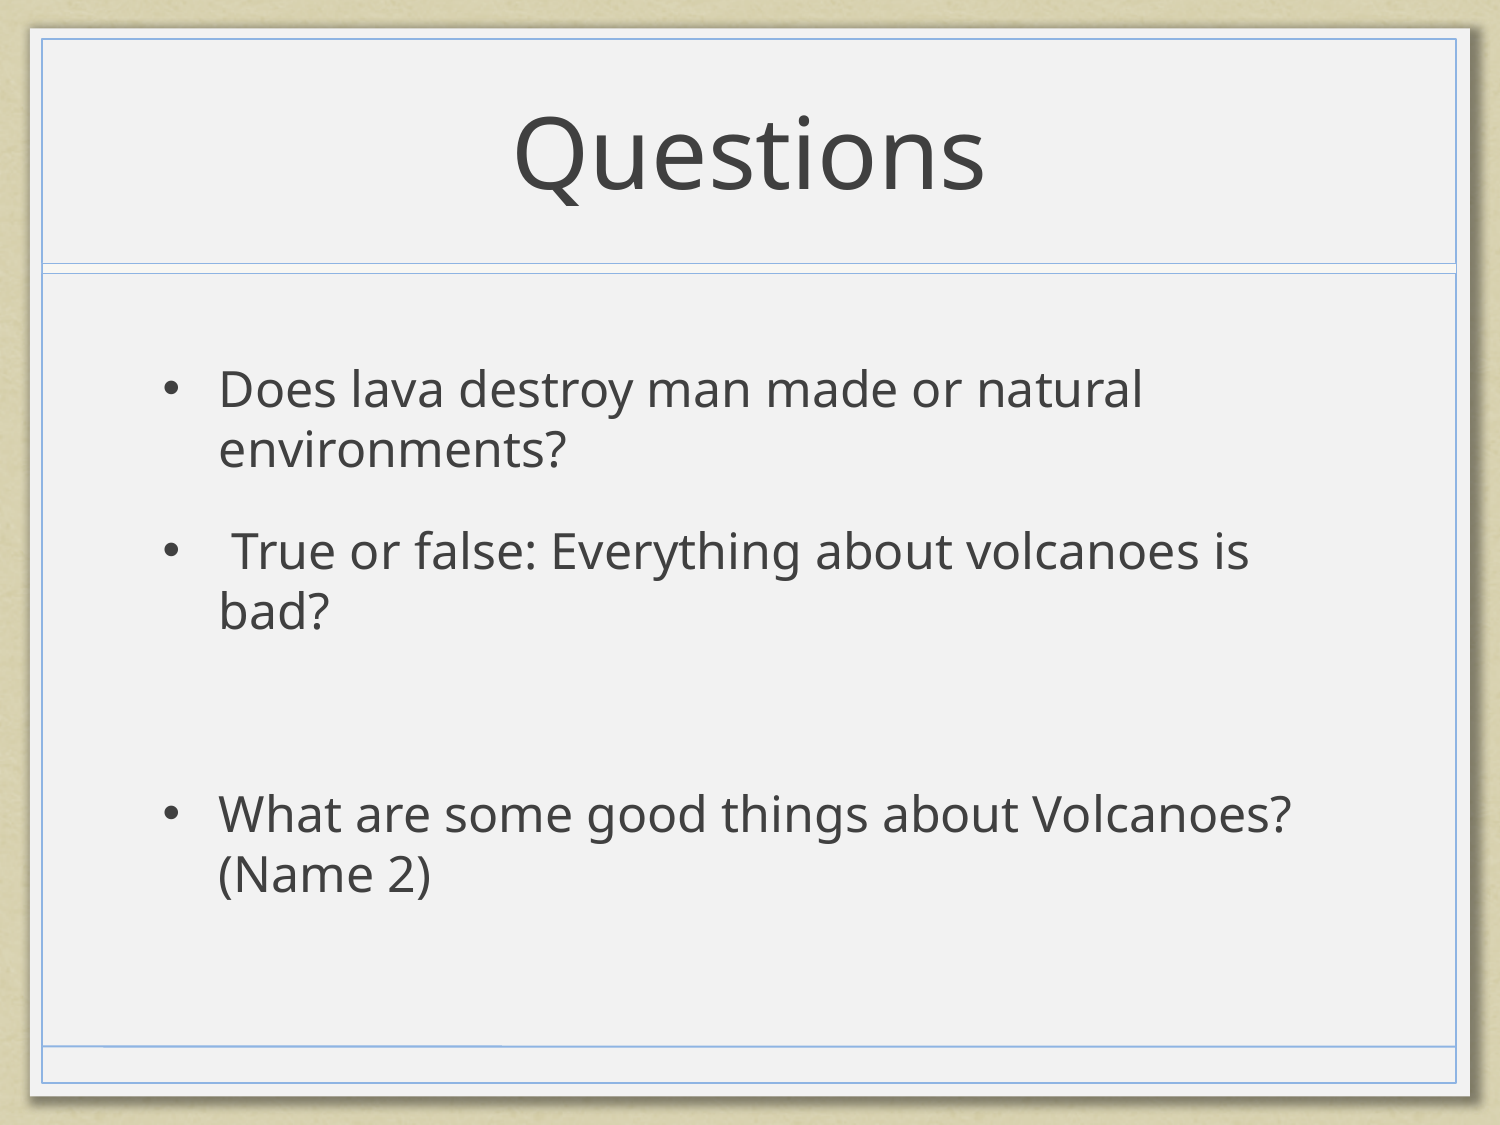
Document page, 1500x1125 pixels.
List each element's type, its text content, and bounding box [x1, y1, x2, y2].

list Does lava destroy man made or natural environments? True or false: Everything about volcanoes is bad? What are some good things about Volcanoes? (Name 2) [147, 350, 1353, 995]
title Questions [147, 40, 1353, 260]
